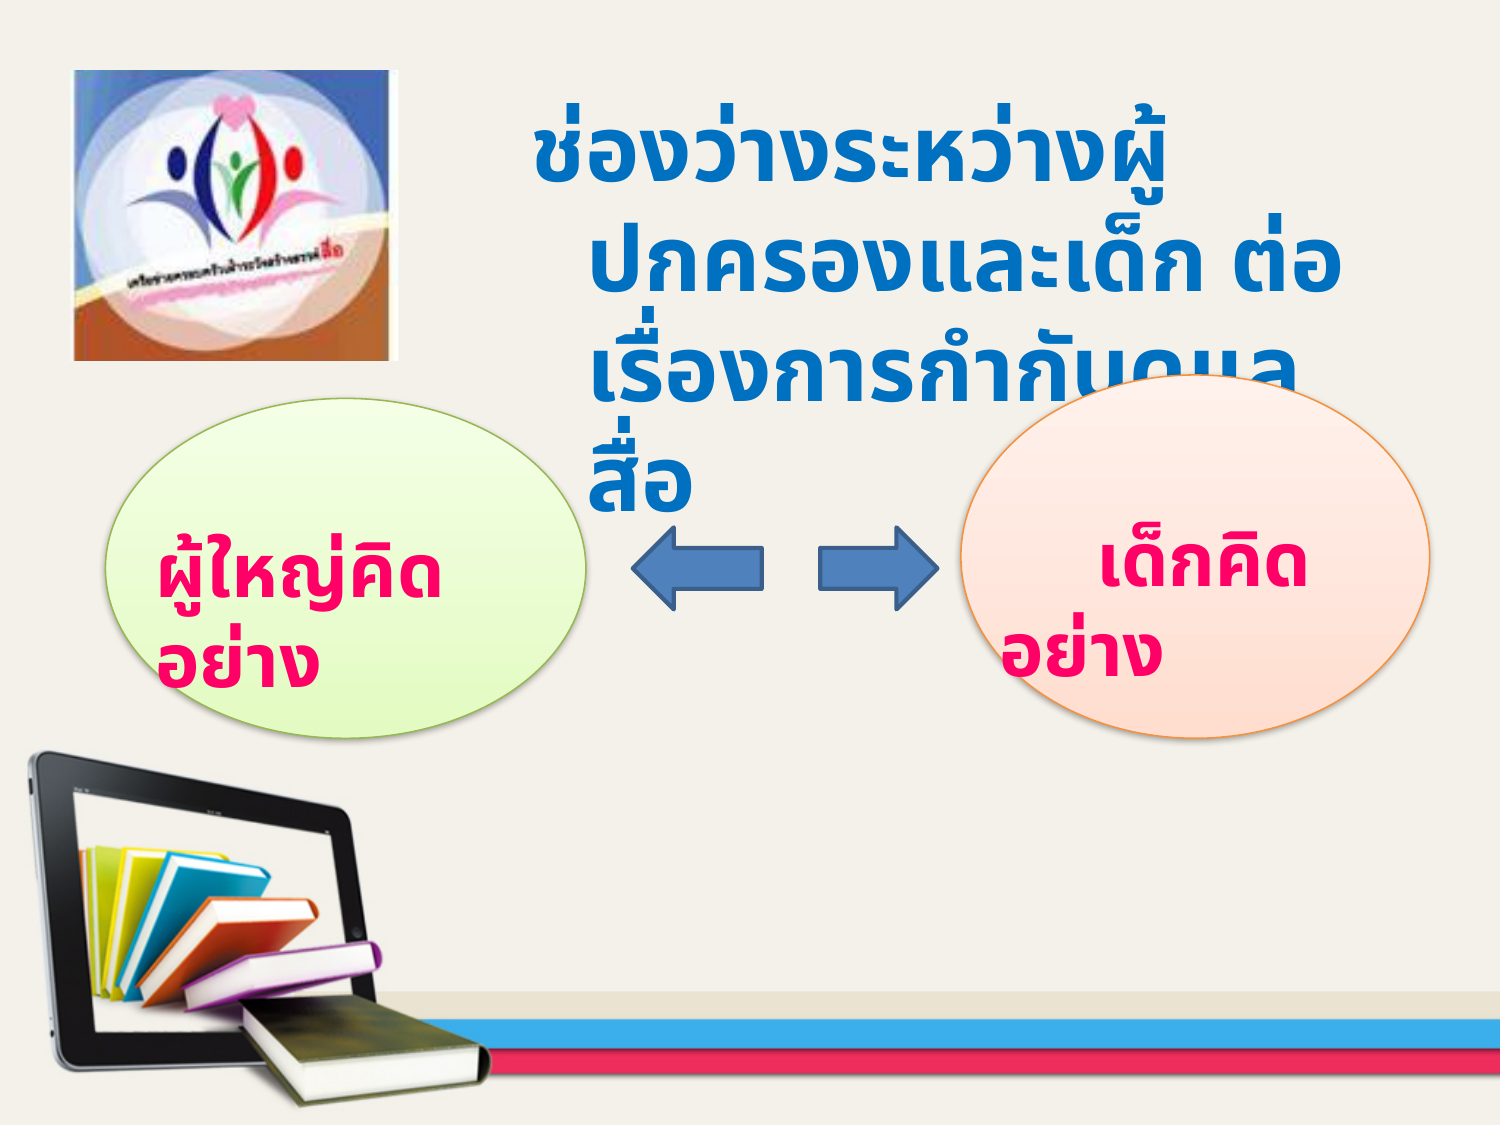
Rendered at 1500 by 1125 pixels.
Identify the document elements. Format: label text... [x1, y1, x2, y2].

picture [0, 0, 1500, 1125]
text_box เด็กคิดอย่าง [984, 503, 1418, 699]
text_box ผู้ใหญ่คิดอย่าง [140, 515, 575, 711]
text_box [630, 525, 764, 612]
text_box [818, 525, 940, 612]
text_box [960, 374, 1431, 637]
list ช่องว่างระหว่างผู้ปกครองและเด็ก ต่อเรื่องการกำกับดูแลสื่อ [515, 82, 1418, 305]
text_box [1048, 699, 1343, 740]
text_box [104, 397, 587, 658]
text_box [213, 711, 478, 740]
